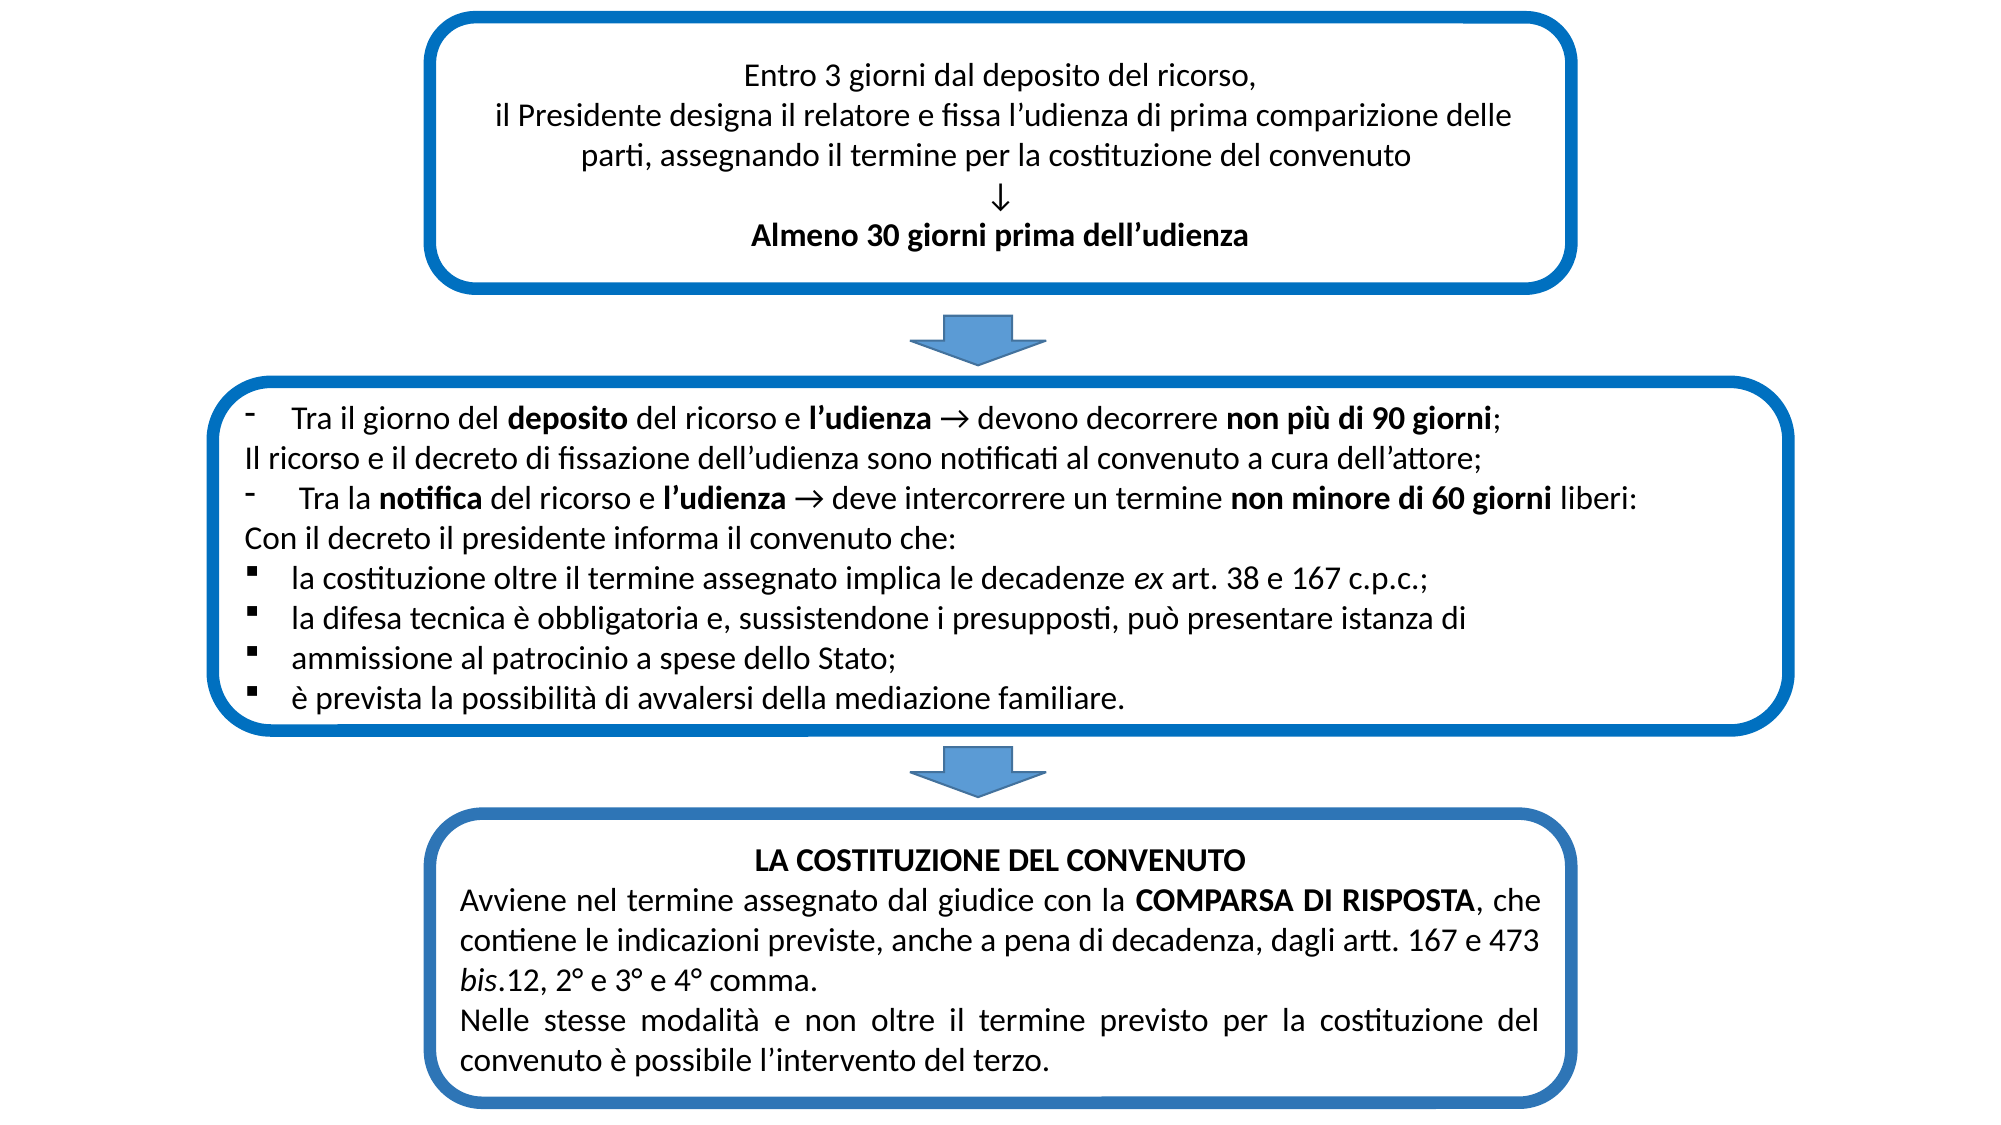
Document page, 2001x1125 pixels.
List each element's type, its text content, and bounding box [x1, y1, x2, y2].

text_box [909, 746, 1047, 799]
text_box LA COSTITUZIONE DEL CONVENUTO Avviene nel termine assegnato dal giudice con la COMPARSA DI RISPOSTA, che contiene le indicazioni previste, anche a pena di decadenza, dagli artt. 167 e 473 bis.12, 2° e 3° e 4° comma. Nelle stesse modalità e non oltre il termine previsto per la costituzione del convenuto è possibile l’intervento del terzo. [428, 812, 1573, 1104]
text_box Tra il giorno del deposito del ricorso e l’udienza → devono decorrere non più di 90 giorni; Il ricorso e il decreto di fissazione dell’udienza sono notificati al convenuto a cura dell’attore; Tra la notifica del ricorso e l’udienza → deve intercorrere un termine non minore di 60 giorni liberi: Con il decreto il presidente informa il convenuto che: la costituzione oltre il termine assegnato implica le decadenze ex art. 38 e 167 c.p.c.; la difesa tecnica è obbligatoria e, sussistendone i presupposti, può presentare istanza di ammissione al patrocinio a spese dello Stato; è prevista la possibilità di avvalersi della mediazione familiare. [211, 380, 1790, 732]
text_box Entro 3 giorni dal deposito del ricorso, il Presidente designa il relatore e fissa l’udienza di prima comparizione delle parti, assegnando il termine per la costituzione del convenuto ↓ Almeno 30 giorni prima dell’udienza [428, 16, 1573, 290]
text_box [909, 314, 1047, 367]
